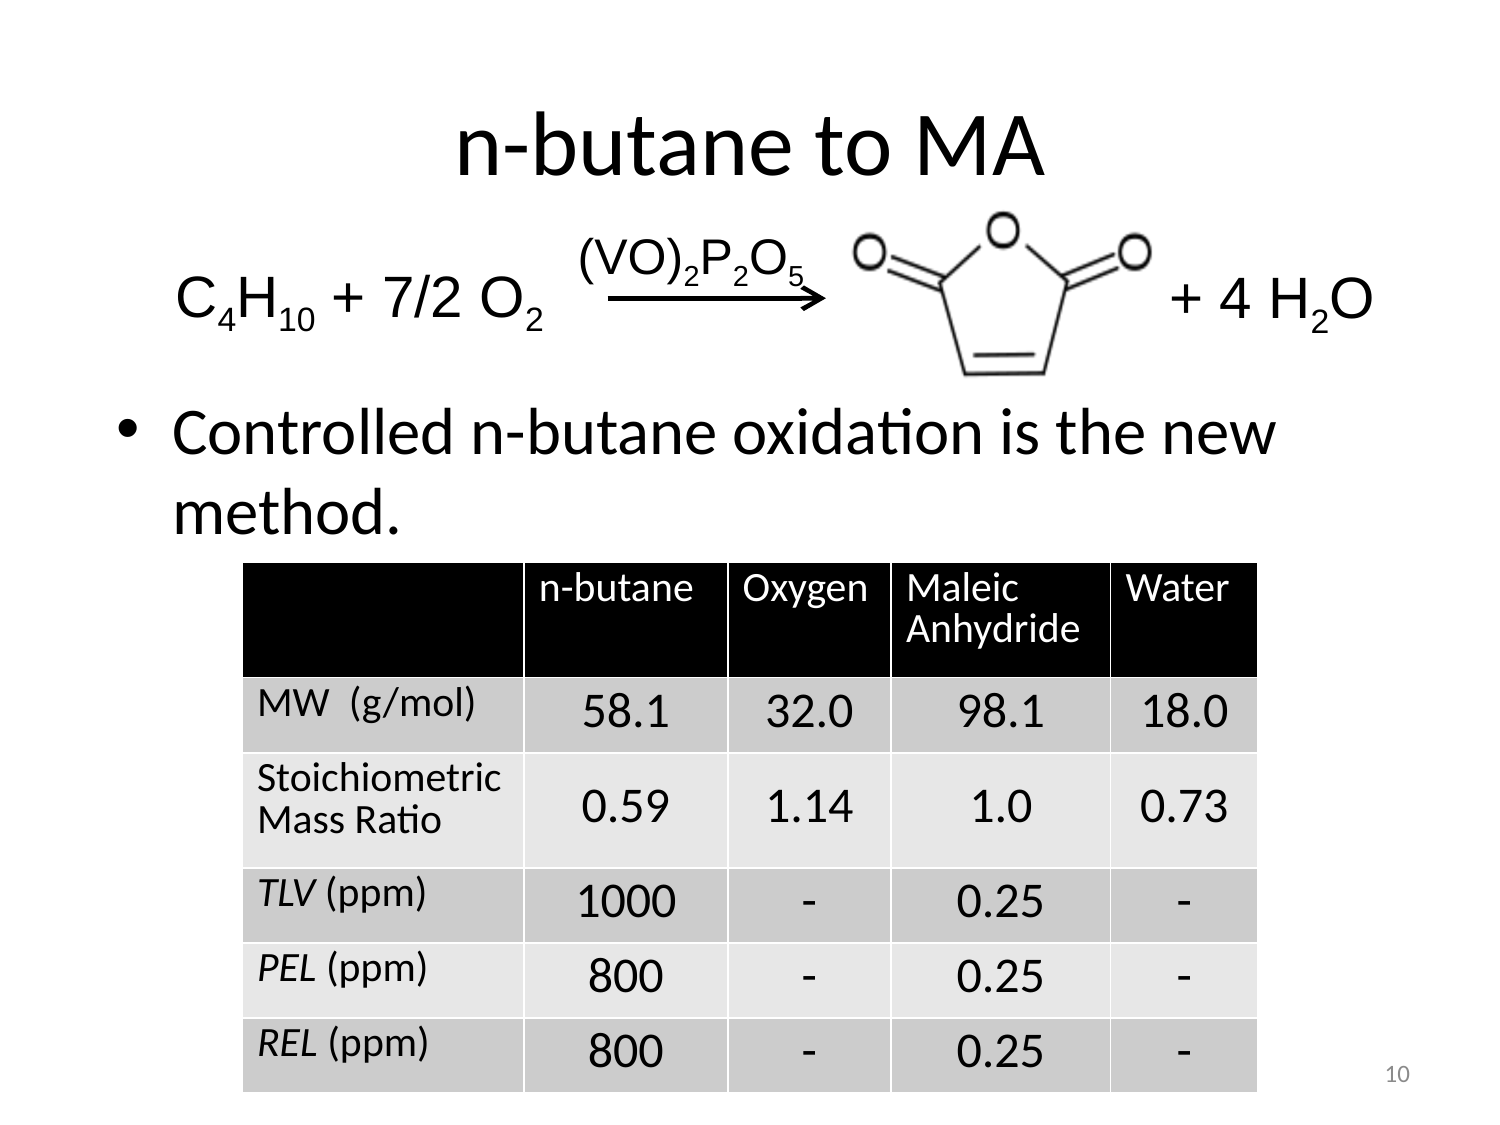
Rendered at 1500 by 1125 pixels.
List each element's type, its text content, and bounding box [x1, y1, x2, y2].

picture [849, 140, 1154, 448]
table_cell 98.1 [892, 678, 1110, 752]
table_cell - [729, 944, 890, 1017]
table_cell PEL (ppm) [243, 944, 523, 1017]
text_box Controlled n-butane oxidation is the new method. [100, 379, 1451, 563]
text_box (VO)2P2O5 [562, 216, 879, 326]
table_cell 1.14 [729, 754, 890, 867]
table_header Water [1111, 563, 1257, 677]
slide_number 10 [1074, 1042, 1425, 1103]
table_cell 0.73 [1111, 754, 1257, 867]
table_cell REL (ppm) [243, 1019, 523, 1092]
table_cell - [1111, 944, 1257, 1017]
table_header Maleic Anhydride [892, 563, 1110, 677]
table_cell - [1111, 1019, 1257, 1092]
table_cell 18.0 [1111, 678, 1257, 752]
table_cell 1.0 [892, 754, 1110, 867]
table_cell 0.25 [892, 1019, 1110, 1092]
table_cell 800 [525, 1019, 727, 1092]
text_box C4H10 + 7/2 O2 [160, 251, 595, 346]
table_cell - [1111, 869, 1257, 942]
title n-butane to MA [75, 45, 1425, 233]
text_box + 4 H2O [1154, 253, 1445, 348]
table_header [243, 563, 523, 677]
table_cell 1000 [525, 869, 727, 942]
table_cell - [729, 1019, 890, 1092]
table_cell TLV (ppm) [243, 869, 523, 942]
table_cell 0.25 [892, 944, 1110, 1017]
table_header n-butane [525, 563, 727, 677]
table_cell 800 [525, 944, 727, 1017]
table_cell Stoichiometric Mass Ratio [243, 754, 523, 867]
table_cell - [729, 869, 890, 942]
table_cell 0.59 [525, 754, 727, 867]
table_cell MW (g/mol) [243, 678, 523, 752]
table_header Oxygen [729, 563, 890, 677]
table_cell 58.1 [525, 678, 727, 752]
table_cell 32.0 [729, 678, 890, 752]
table_cell 0.25 [892, 869, 1110, 942]
